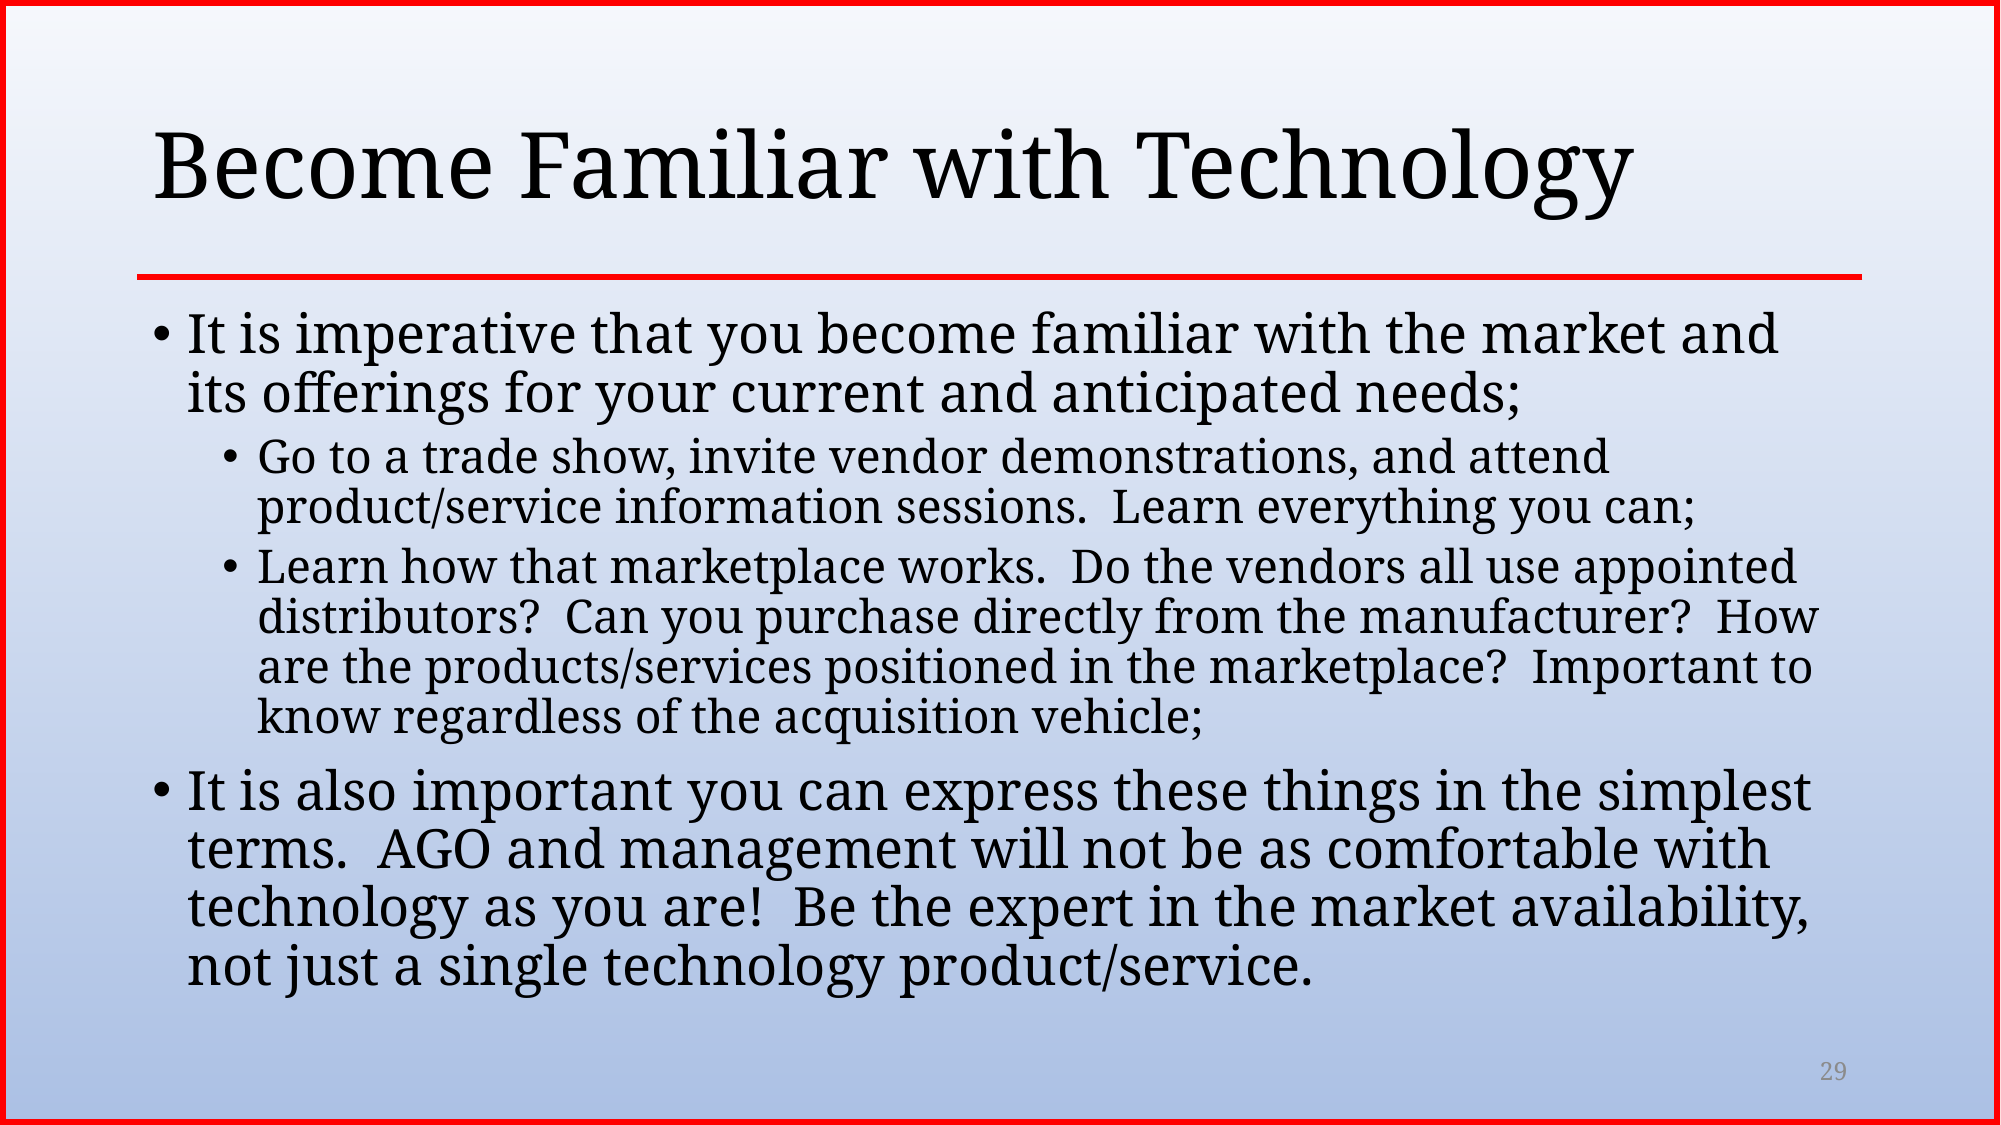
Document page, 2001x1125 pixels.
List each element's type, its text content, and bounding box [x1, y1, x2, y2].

list It is imperative that you become familiar with the market and its offerings for your current and anticipated needs; Go to a trade show, invite vendor demonstrations, and attend product/service information sessions. Learn everything you can; Learn how that marketplace works. Do the vendors all use appointed distributors? Can you purchase directly from the manufacturer? How are the products/services positioned in the marketplace? Important to know regardless of the acquisition vehicle; It is also important you can express these things in the simplest terms. AGO and management will not be as comfortable with technology as you are! Be the expert in the market availability, not just a single technology product/service. [137, 299, 1863, 1014]
slide_number 29 [1412, 1042, 1863, 1103]
title Become Familiar with Technology [137, 59, 1863, 278]
